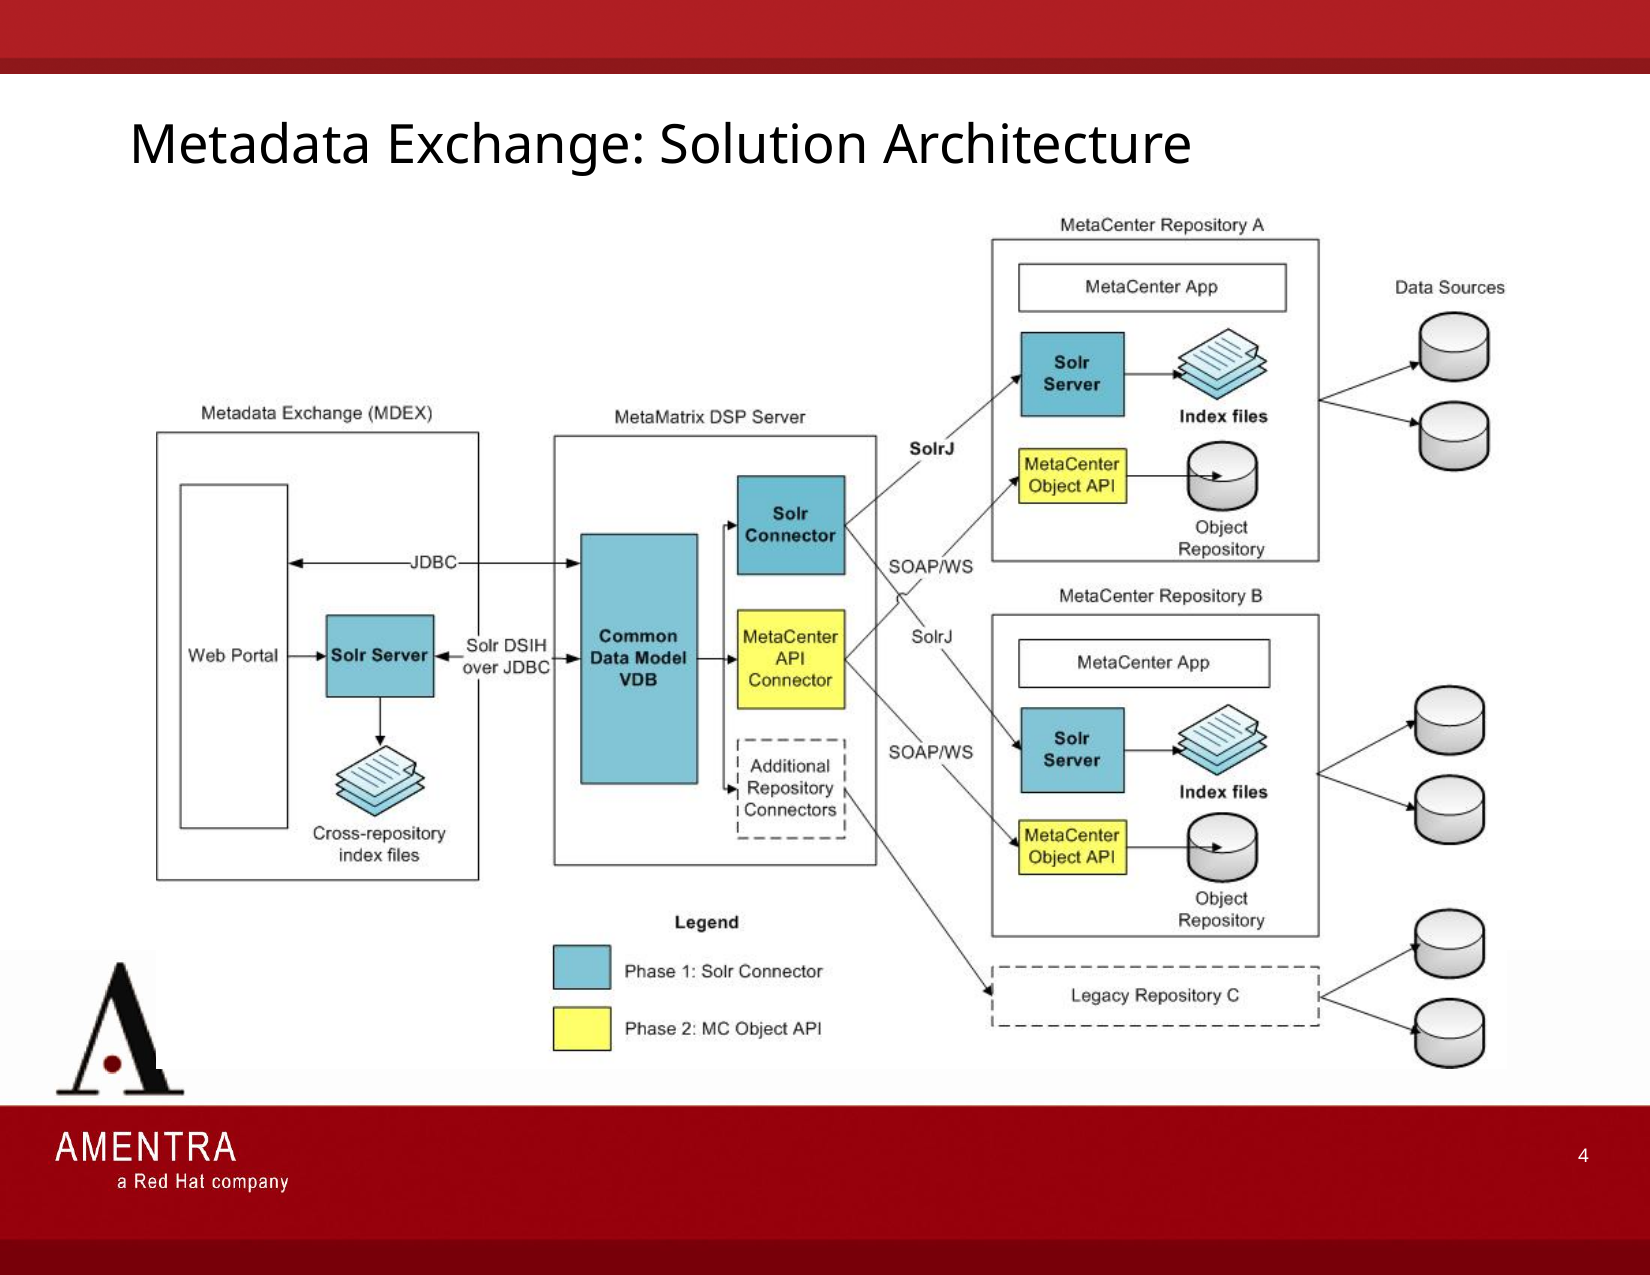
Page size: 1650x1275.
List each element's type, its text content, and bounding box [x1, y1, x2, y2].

picture [0, 950, 1650, 1275]
picture [0, 0, 1650, 74]
slide_number 4 [1549, 1135, 1618, 1186]
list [155, 212, 1507, 1070]
title Metadata Exchange: Solution Architecture [112, 43, 1538, 184]
